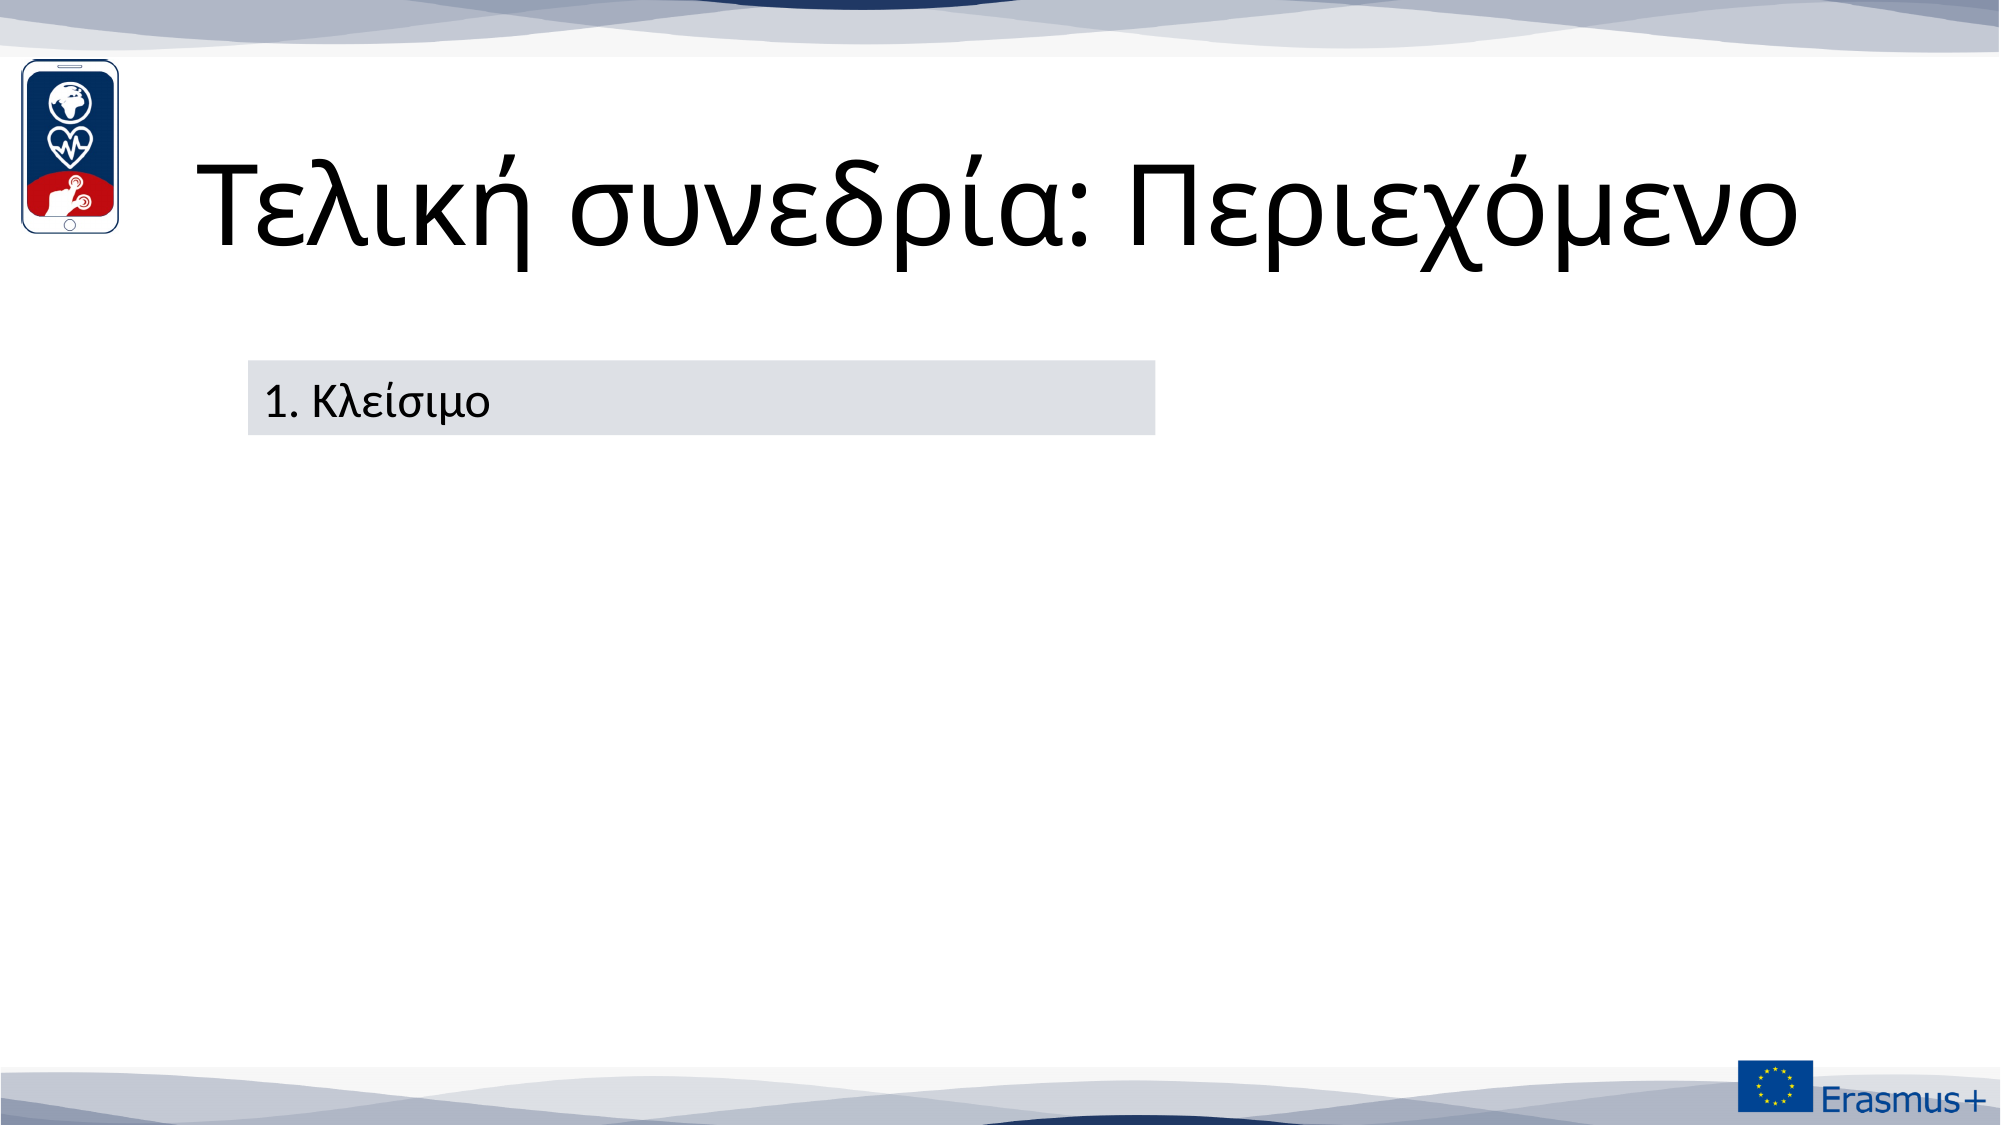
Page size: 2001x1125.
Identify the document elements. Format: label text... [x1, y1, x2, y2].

title Τελική συνεδρία: Περιεχόμενο [137, 59, 1863, 278]
picture [0, 1045, 2001, 1125]
picture [21, 59, 119, 234]
picture [0, 0, 1999, 57]
text_box 1. Κλείσιμο [248, 360, 1156, 436]
